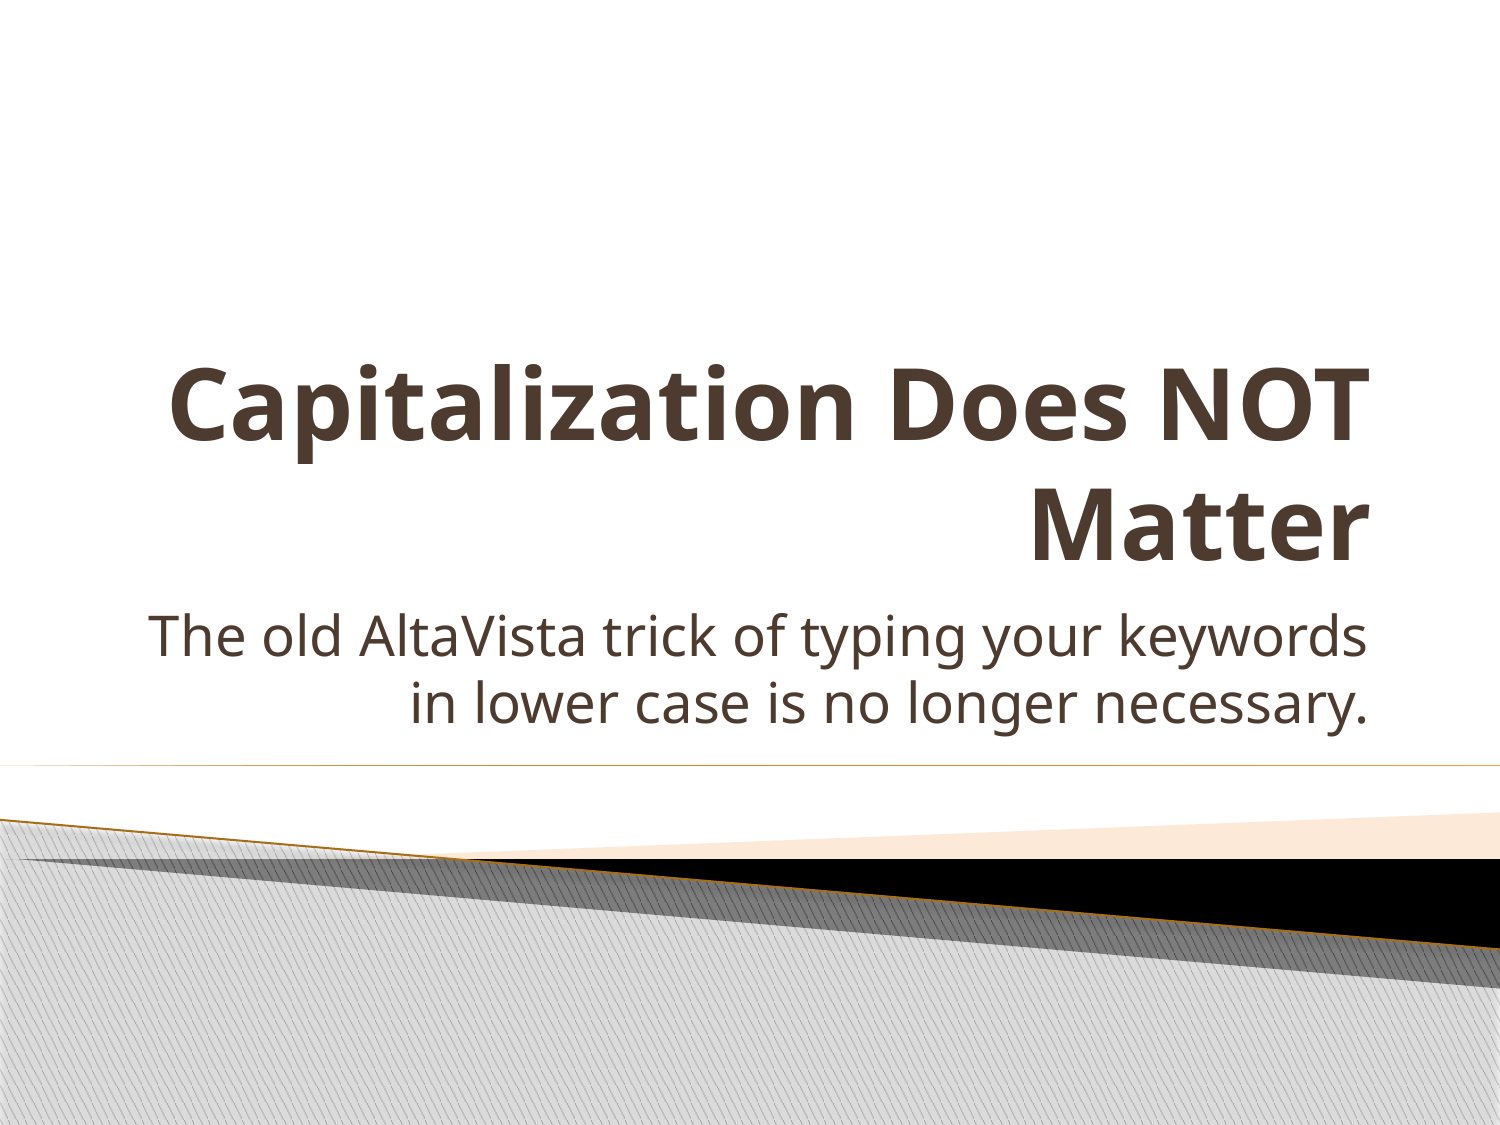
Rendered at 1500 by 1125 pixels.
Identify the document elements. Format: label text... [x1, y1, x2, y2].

title Capitalization Does NOT Matter [112, 287, 1388, 588]
subtitle The old AltaVista trick of typing your keywords in lower case is no longer necessary. [112, 592, 1388, 790]
picture [5, 859, 1500, 989]
